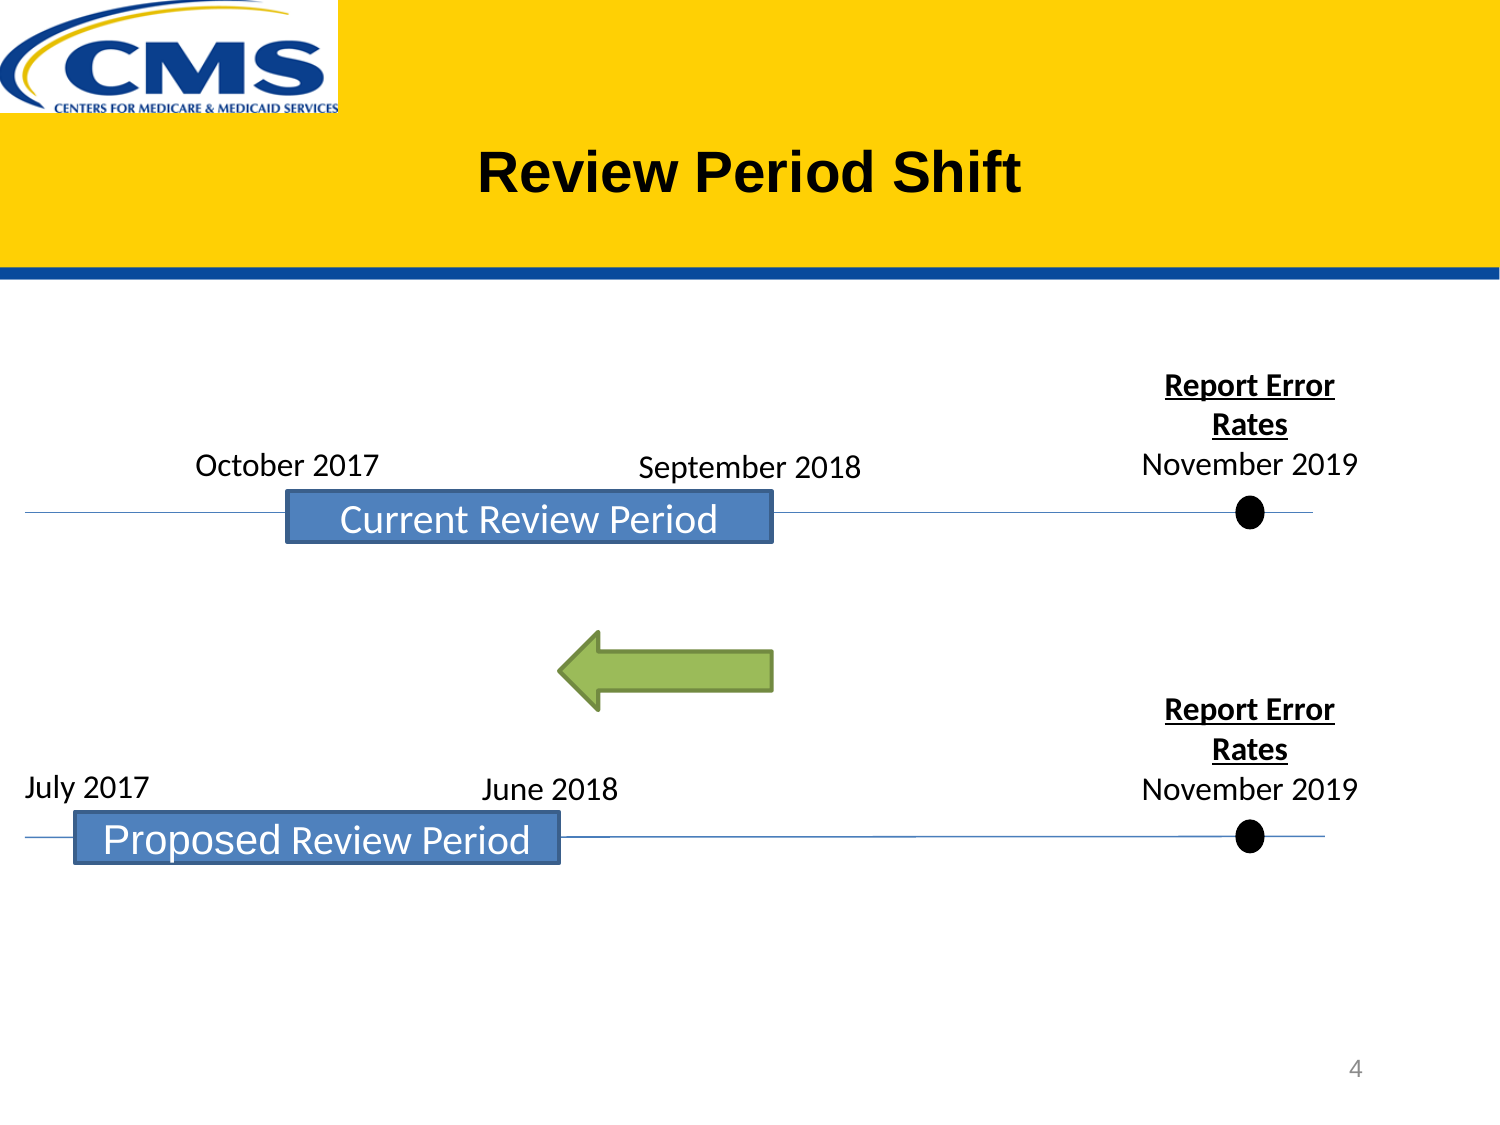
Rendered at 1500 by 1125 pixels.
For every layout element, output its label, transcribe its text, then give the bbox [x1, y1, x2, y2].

picture [0, 0, 338, 113]
slide_number 4 [1275, 1037, 1438, 1098]
title Review Period Shift [0, 0, 1500, 268]
text_box July 2017 [0, 757, 69, 813]
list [74, 299, 1426, 1006]
